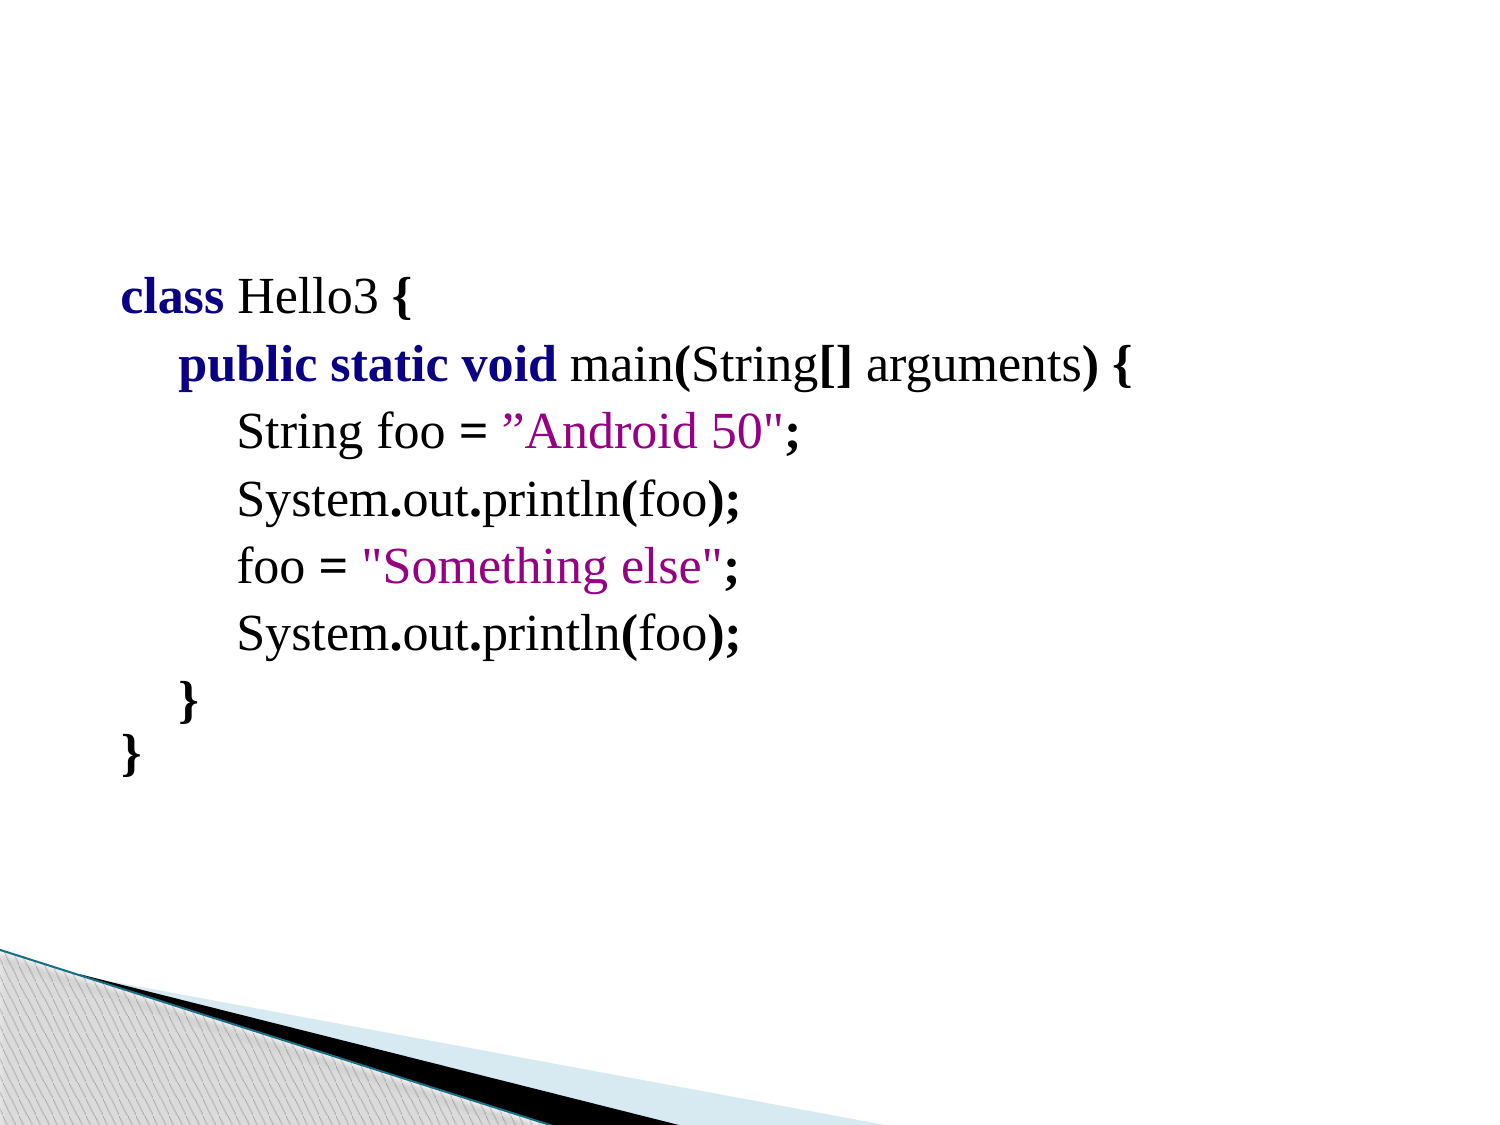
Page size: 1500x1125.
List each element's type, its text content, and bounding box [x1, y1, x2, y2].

text_box class Hello3 { public static void main(String[] arguments) { String foo = ”Android 50"; System.out.println(foo); foo = "Something else"; System.out.println(foo); } [120, 273, 1146, 736]
text_box } [121, 729, 142, 787]
text_box [139, 755, 145, 779]
